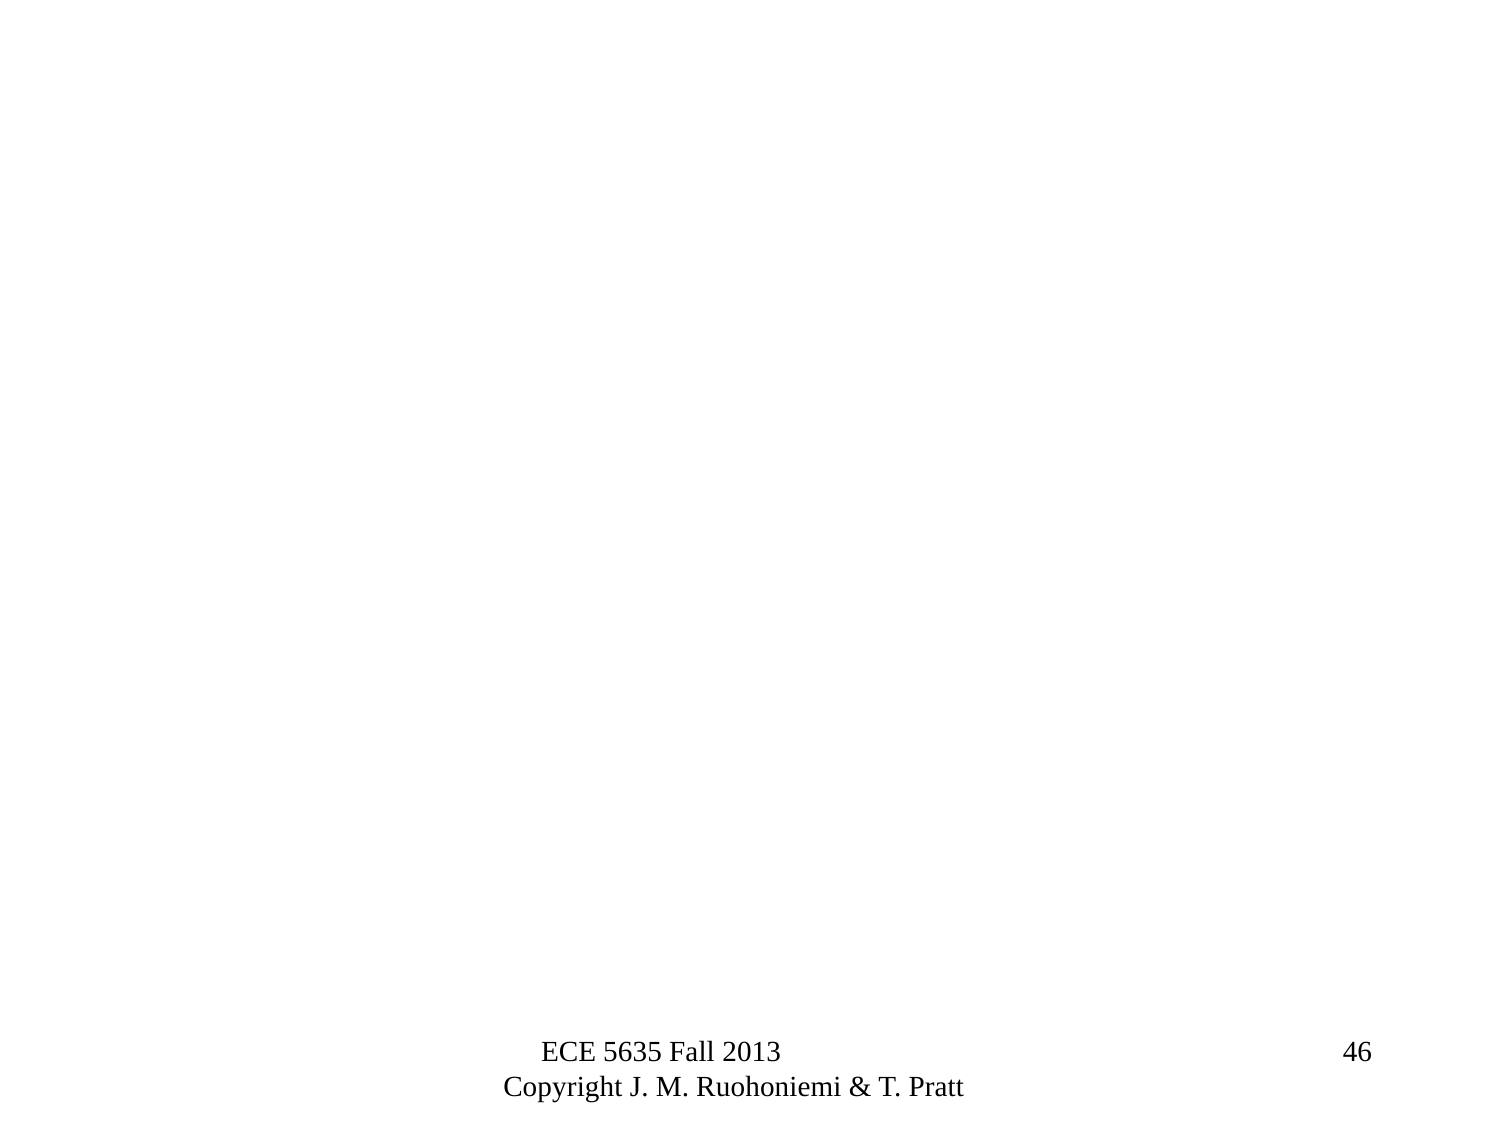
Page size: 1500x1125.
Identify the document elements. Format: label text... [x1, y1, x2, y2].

footer ECE 5635 Fall 2013 Copyright J. M. Ruohoniemi & T. Pratt [487, 1024, 988, 1101]
slide_number 46 [1074, 1024, 1388, 1101]
